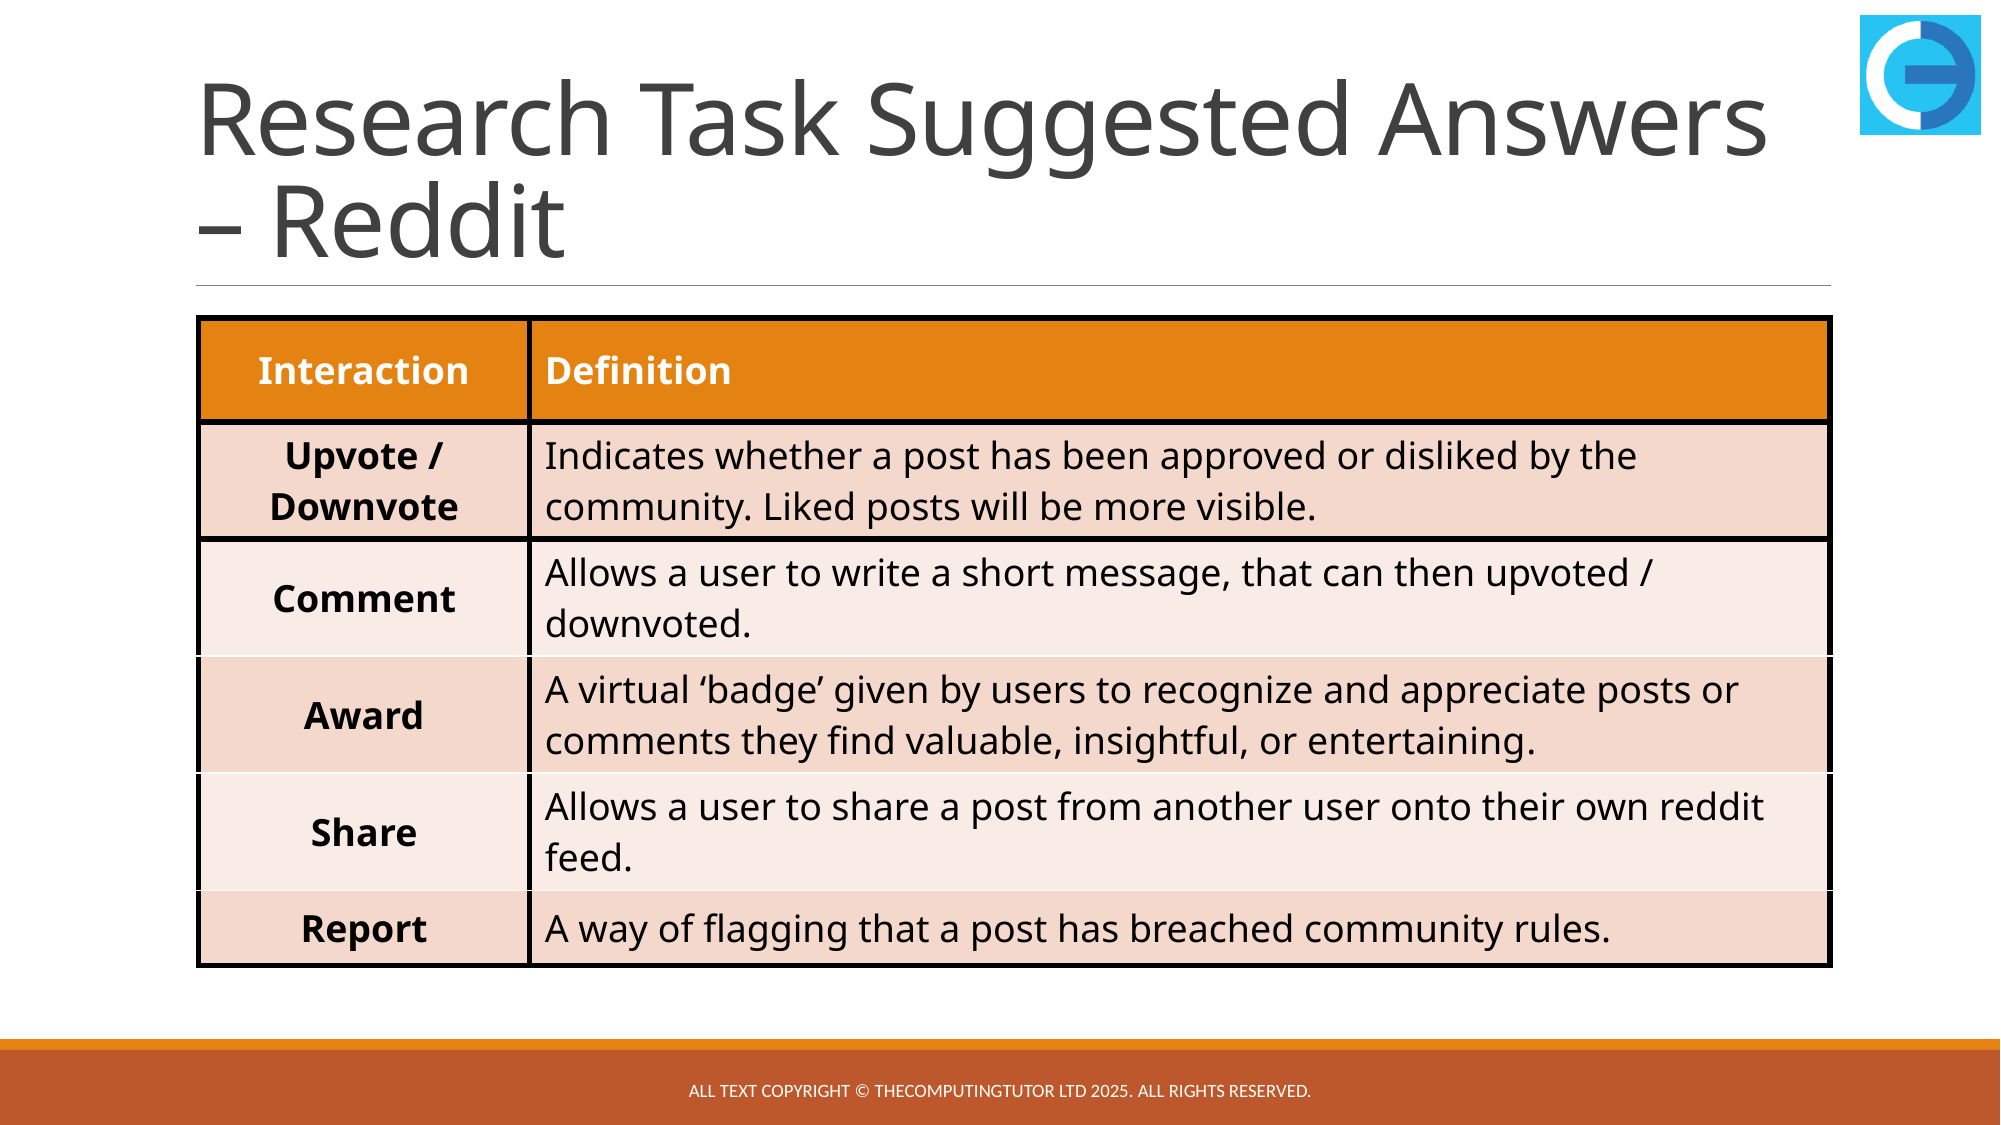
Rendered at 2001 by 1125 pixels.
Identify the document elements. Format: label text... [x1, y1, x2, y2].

table_cell Share [201, 774, 527, 890]
table_cell Comment [201, 542, 527, 655]
table_cell Award [201, 657, 527, 772]
table_header Interaction [201, 321, 527, 419]
table_cell Indicates whether a post has been approved or disliked by the community. Liked posts will be more visible. [532, 425, 1827, 536]
table_header Definition [532, 321, 1827, 419]
table_cell Report [201, 891, 527, 963]
table_cell Allows a user to share a post from another user onto their own reddit feed. [532, 774, 1827, 890]
table_cell A way of flagging that a post has breached community rules. [532, 891, 1827, 963]
title Research Task Suggested Answers – Reddit [180, 47, 1830, 285]
picture [1860, 15, 1981, 135]
table_cell A virtual ‘badge’ given by users to recognize and appreciate posts or comments they find valuable, insightful, or entertaining. [532, 657, 1827, 772]
footer All text copyright © TheComputingTutor Ltd 2025. All rights Reserved. [604, 1059, 1396, 1120]
table_cell Upvote / Downvote [201, 425, 527, 536]
table_cell Allows a user to write a short message, that can then upvoted / downvoted. [532, 542, 1827, 655]
